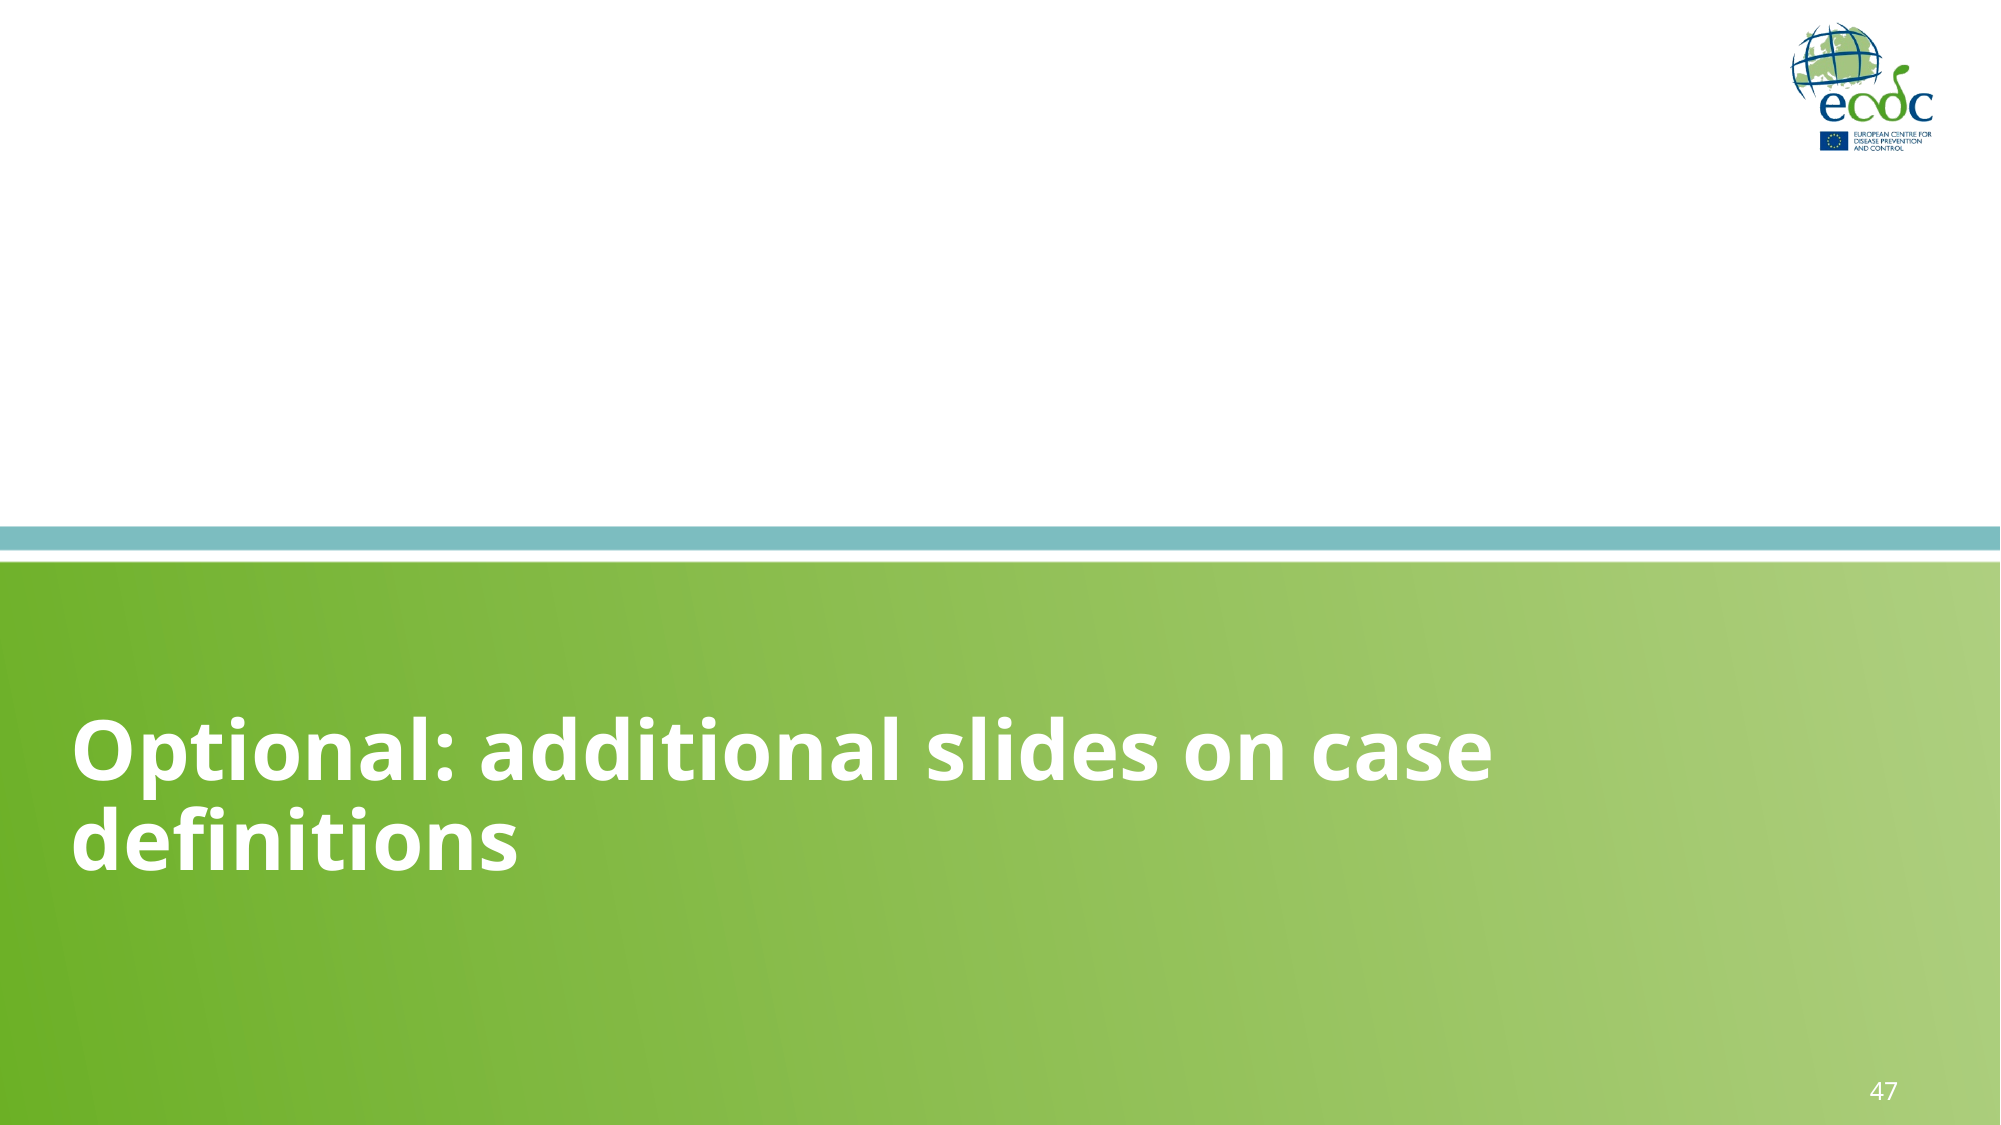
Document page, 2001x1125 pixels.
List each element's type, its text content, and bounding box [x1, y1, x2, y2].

picture [0, 0, 2000, 1125]
title Optional: additional slides on case definitions [70, 708, 1871, 1028]
slide_number 47 [1494, 1062, 1914, 1123]
